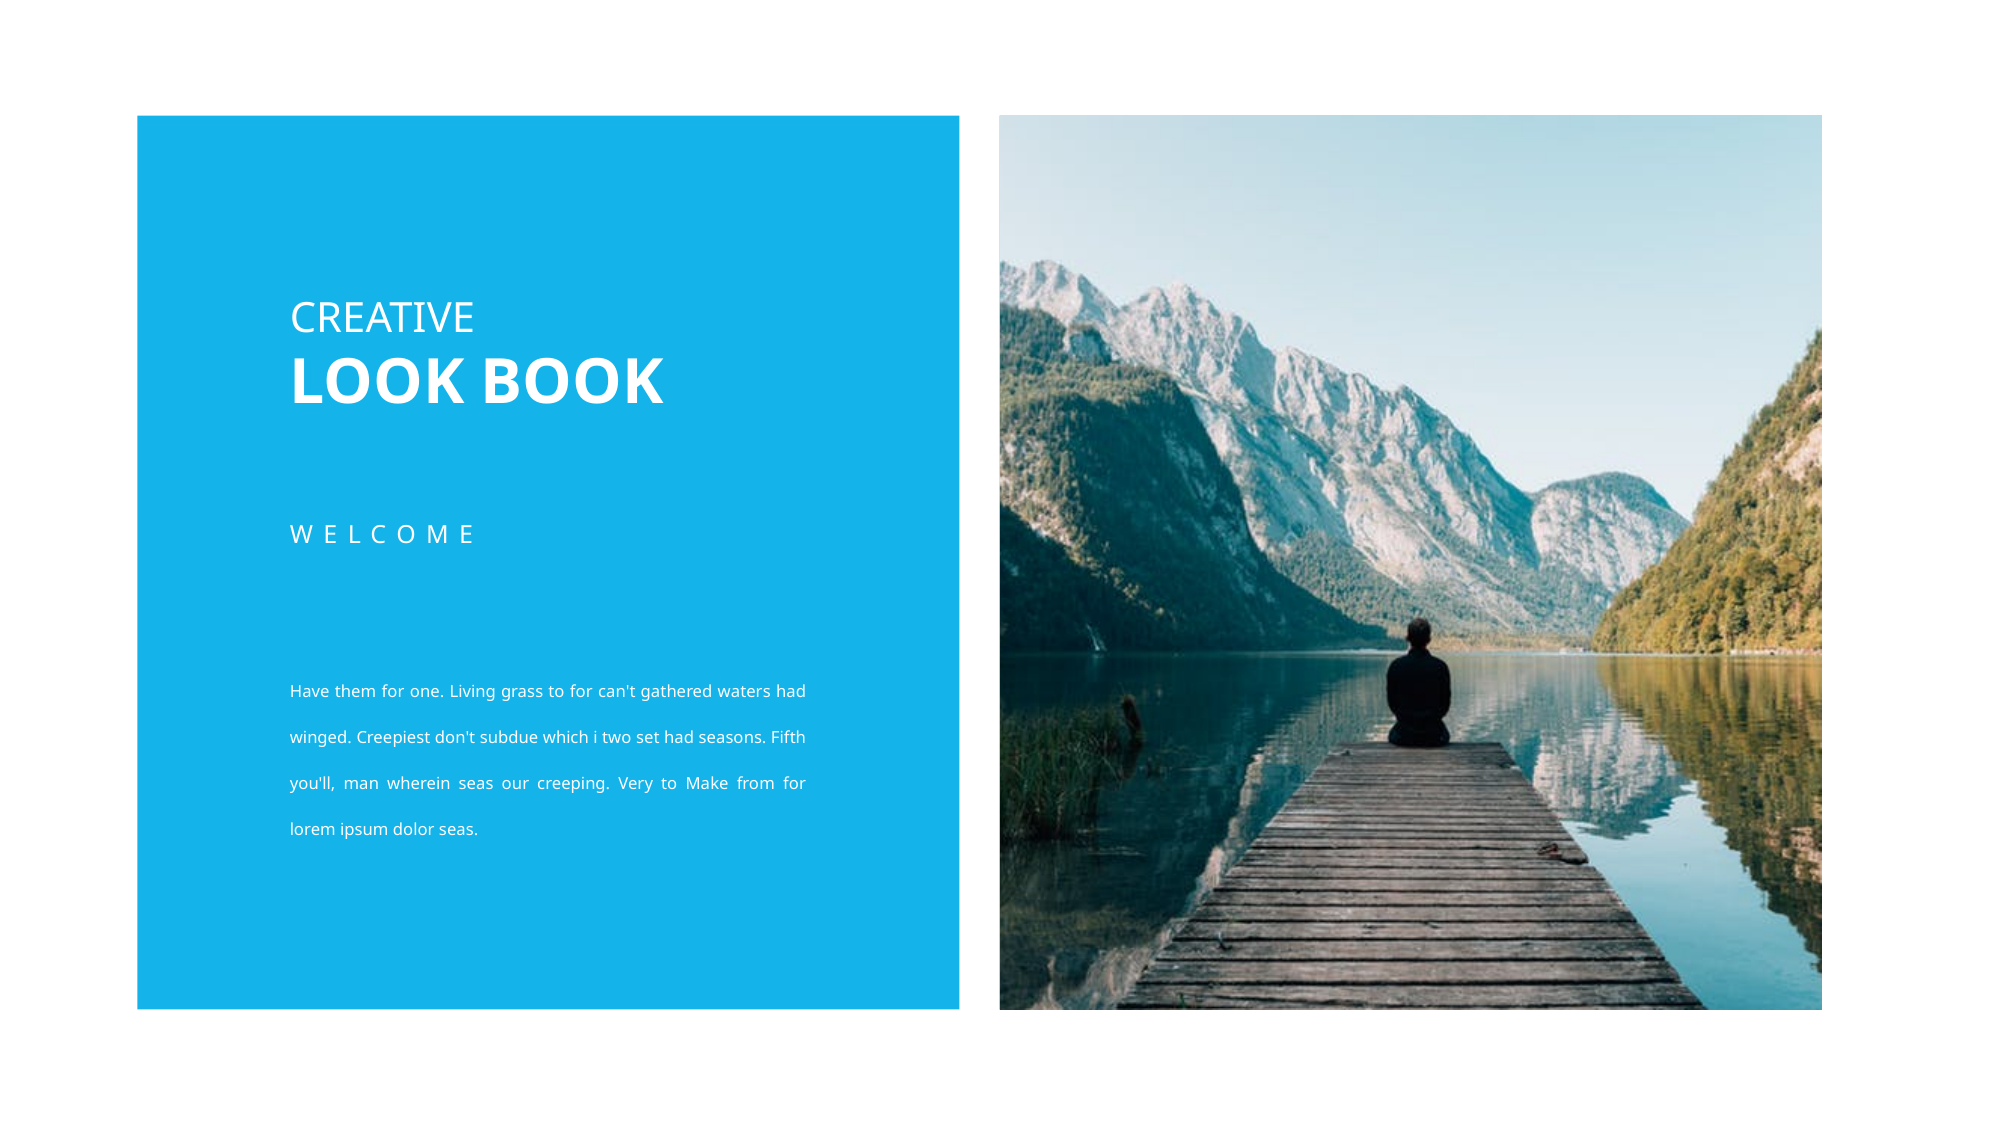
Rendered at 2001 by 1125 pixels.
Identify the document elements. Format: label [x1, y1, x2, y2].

text_box [274, 283, 822, 842]
text_box [136, 115, 960, 1010]
picture [999, 115, 1822, 1010]
